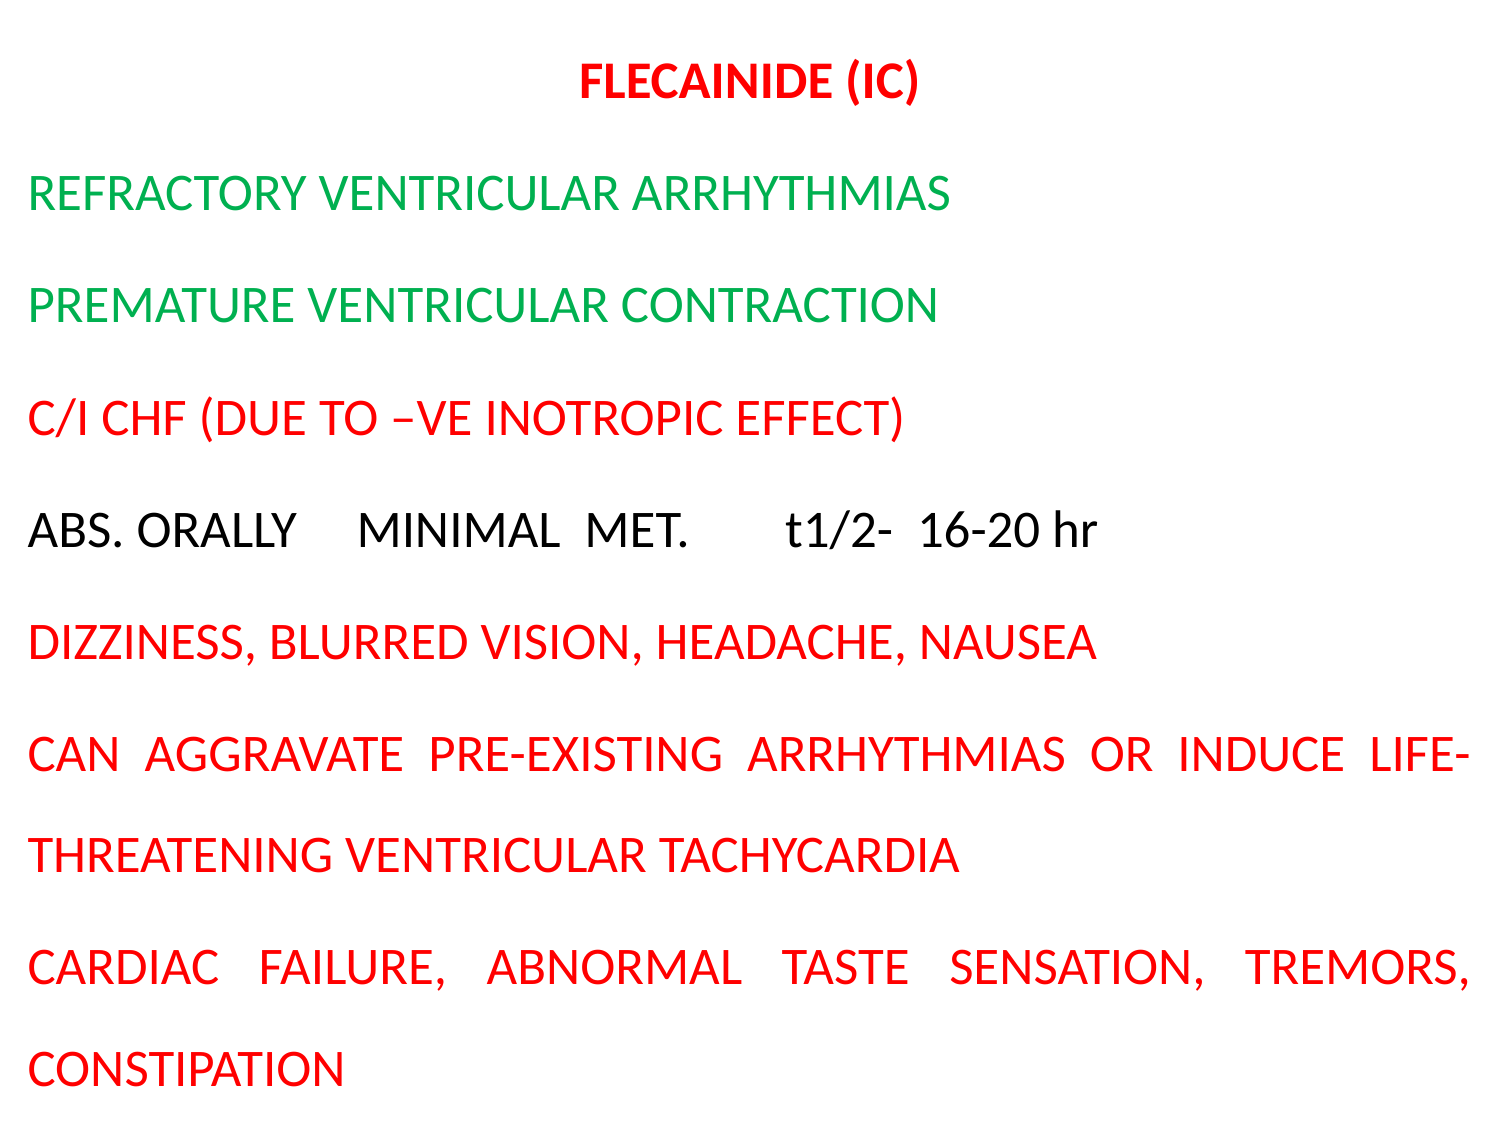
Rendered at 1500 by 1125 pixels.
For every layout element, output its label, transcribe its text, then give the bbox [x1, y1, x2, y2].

list FLECAINIDE (IC) REFRACTORY VENTRICULAR ARRHYTHMIAS PREMATURE VENTRICULAR CONTRACTION C/I CHF (DUE TO –VE INOTROPIC EFFECT) ABS. ORALLY MINIMAL MET. t1/2- 16-20 hr DIZZINESS, BLURRED VISION, HEADACHE, NAUSEA CAN AGGRAVATE PRE-EXISTING ARRHYTHMIAS OR INDUCE LIFE-THREATENING VENTRICULAR TACHYCARDIA CARDIAC FAILURE, ABNORMAL TASTE SENSATION, TREMORS, CONSTIPATION [12, 0, 1488, 1113]
